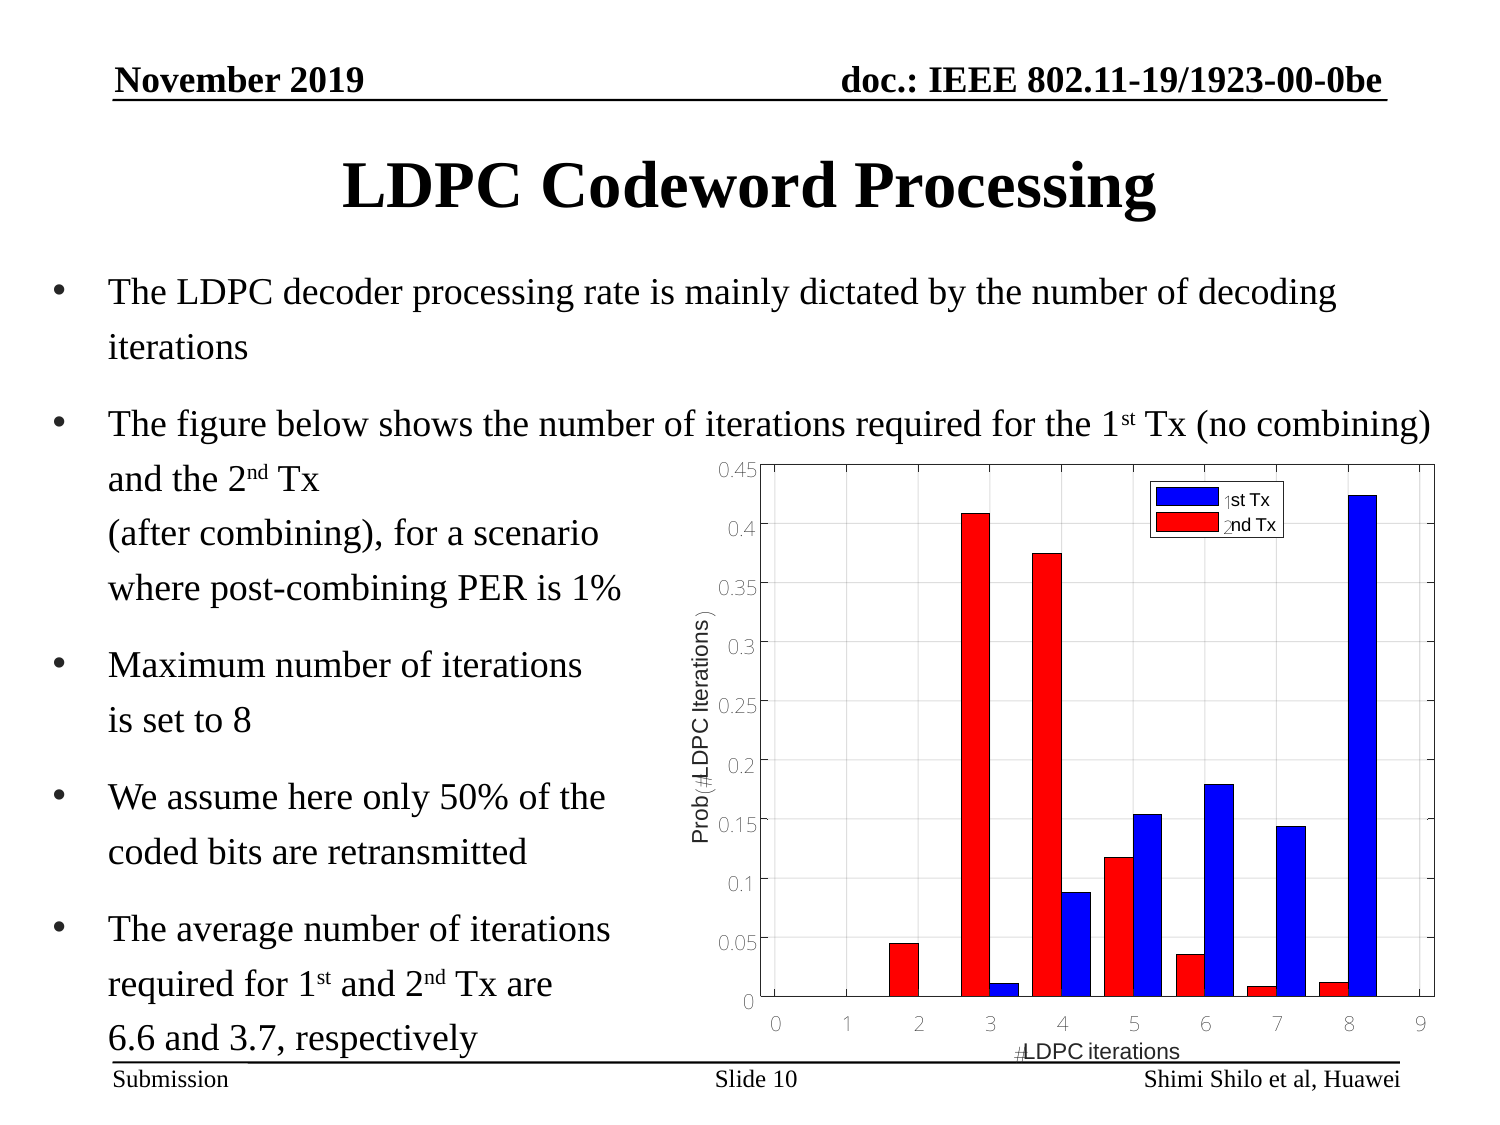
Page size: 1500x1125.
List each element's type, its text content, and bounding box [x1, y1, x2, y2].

list The LDPC decoder processing rate is mainly dictated by the number of decoding iterations The figure below shows the number of iterations required for the 1st Tx (no combining) and the 2nd Tx (after combining), for a scenario where post-combining PER is 1% Maximum number of iterations is set to 8 We assume here only 50% of the coded bits are retransmitted The average number of iterations required for 1st and 2nd Tx are 6.6 and 3.7, respectively [37, 249, 1476, 1076]
title LDPC Codeword Processing [112, 137, 1388, 226]
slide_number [114, 54, 374, 101]
footer Shimi Shilo et al, Huawei [1140, 1075, 1402, 1093]
slide_number Slide 10 [712, 1076, 800, 1093]
picture [646, 416, 1500, 1067]
